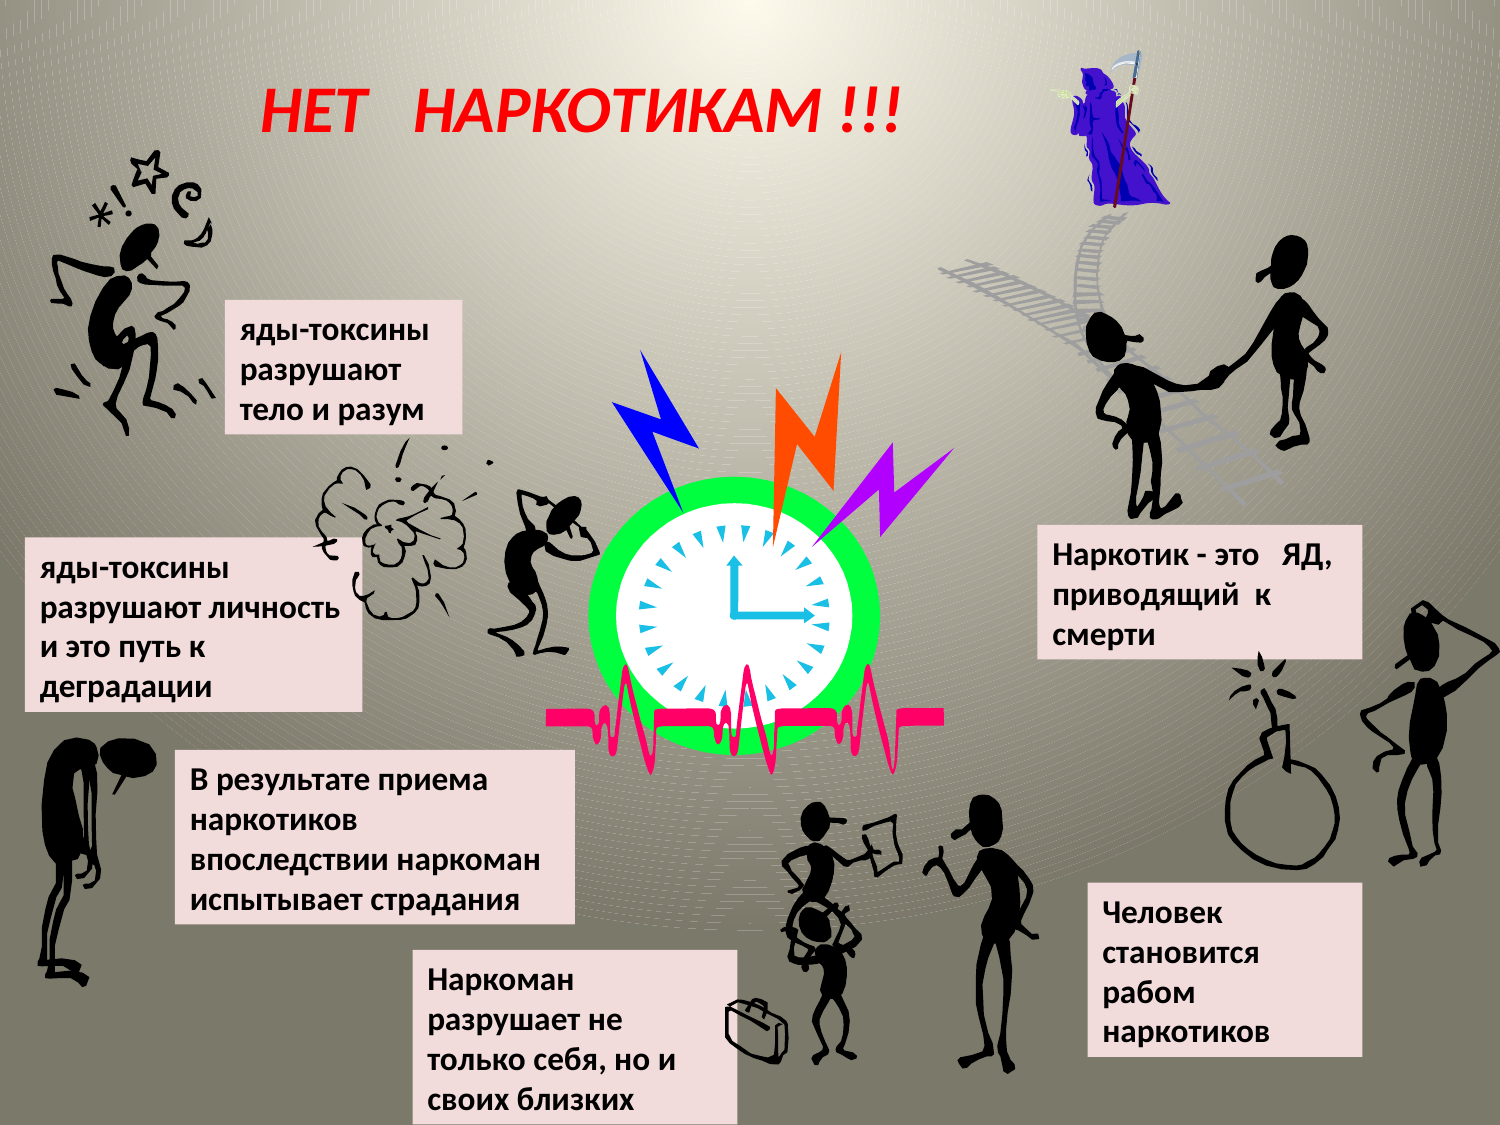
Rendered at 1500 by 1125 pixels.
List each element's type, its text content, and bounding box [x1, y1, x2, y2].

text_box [49, 149, 463, 437]
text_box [412, 794, 1040, 1125]
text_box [37, 737, 576, 988]
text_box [1087, 599, 1500, 1059]
text_box НЕТ НАРКОТИКАМ !!! [246, 58, 1044, 154]
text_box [24, 437, 540, 714]
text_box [937, 212, 1363, 661]
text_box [1049, 49, 1174, 209]
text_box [545, 349, 955, 776]
